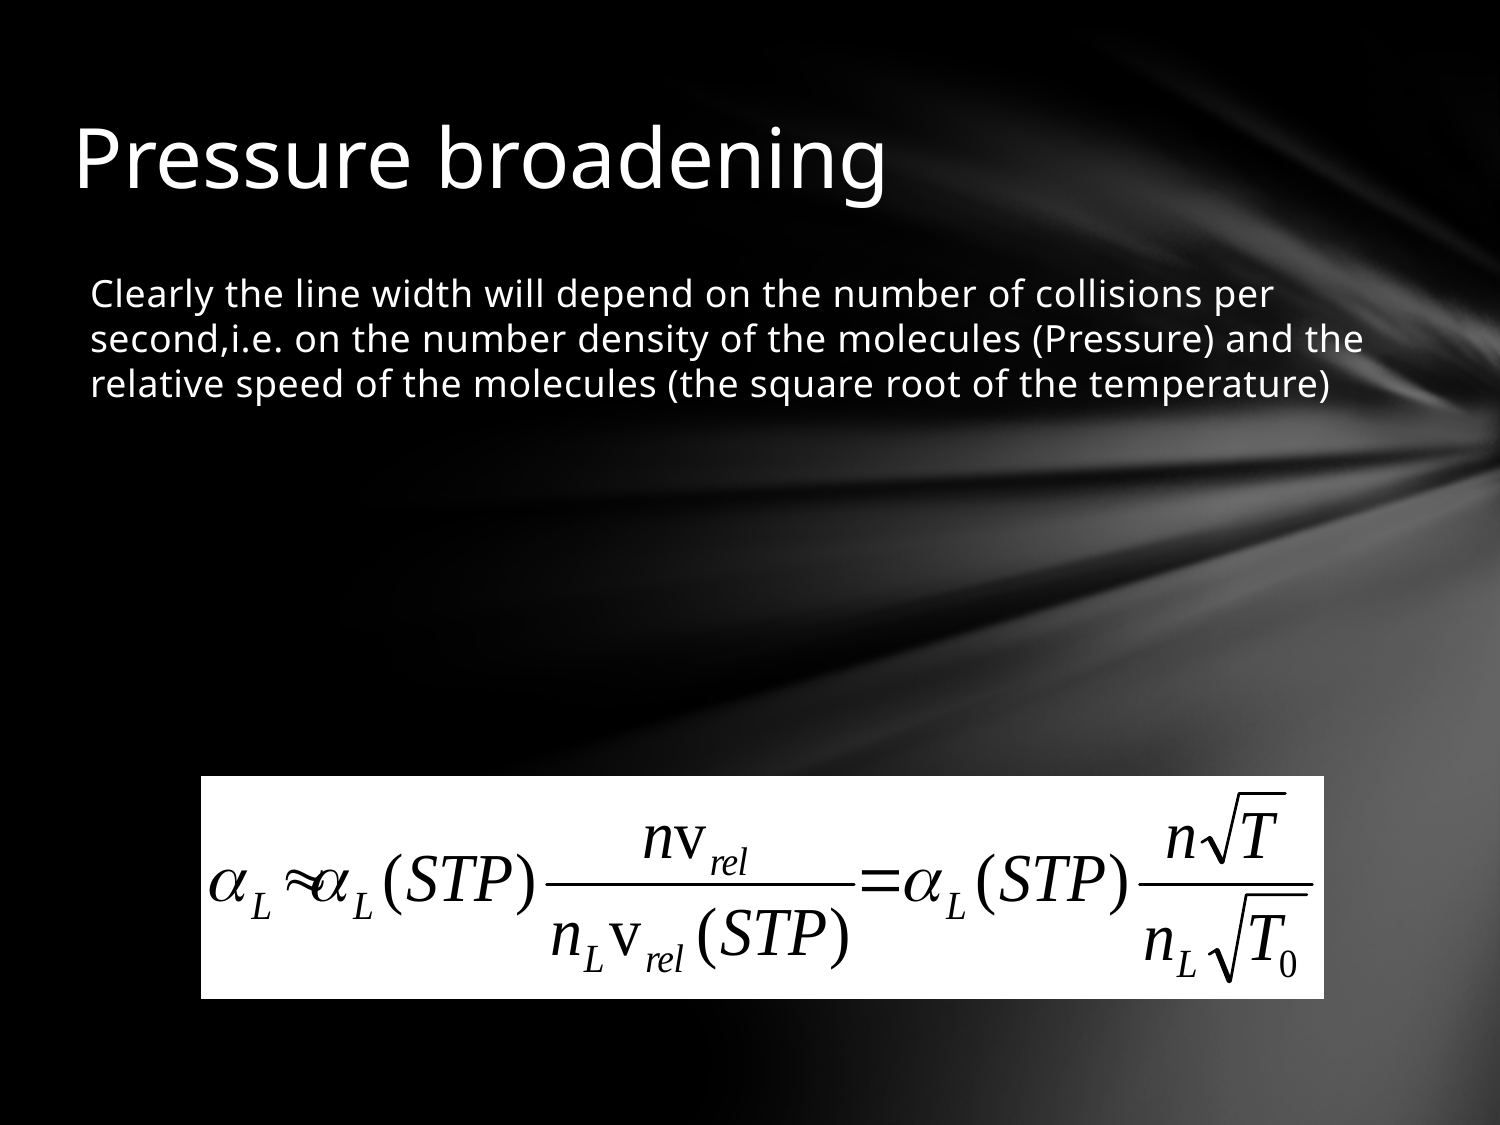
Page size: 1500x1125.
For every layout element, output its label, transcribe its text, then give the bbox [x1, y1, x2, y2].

title Pressure broadening [57, 37, 1318, 213]
list Clearly the line width will depend on the number of collisions per second,i.e. on the number density of the molecules (Pressure) and the relative speed of the molecules (the square root of the temperature) [75, 262, 1425, 1005]
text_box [200, 775, 1325, 1000]
